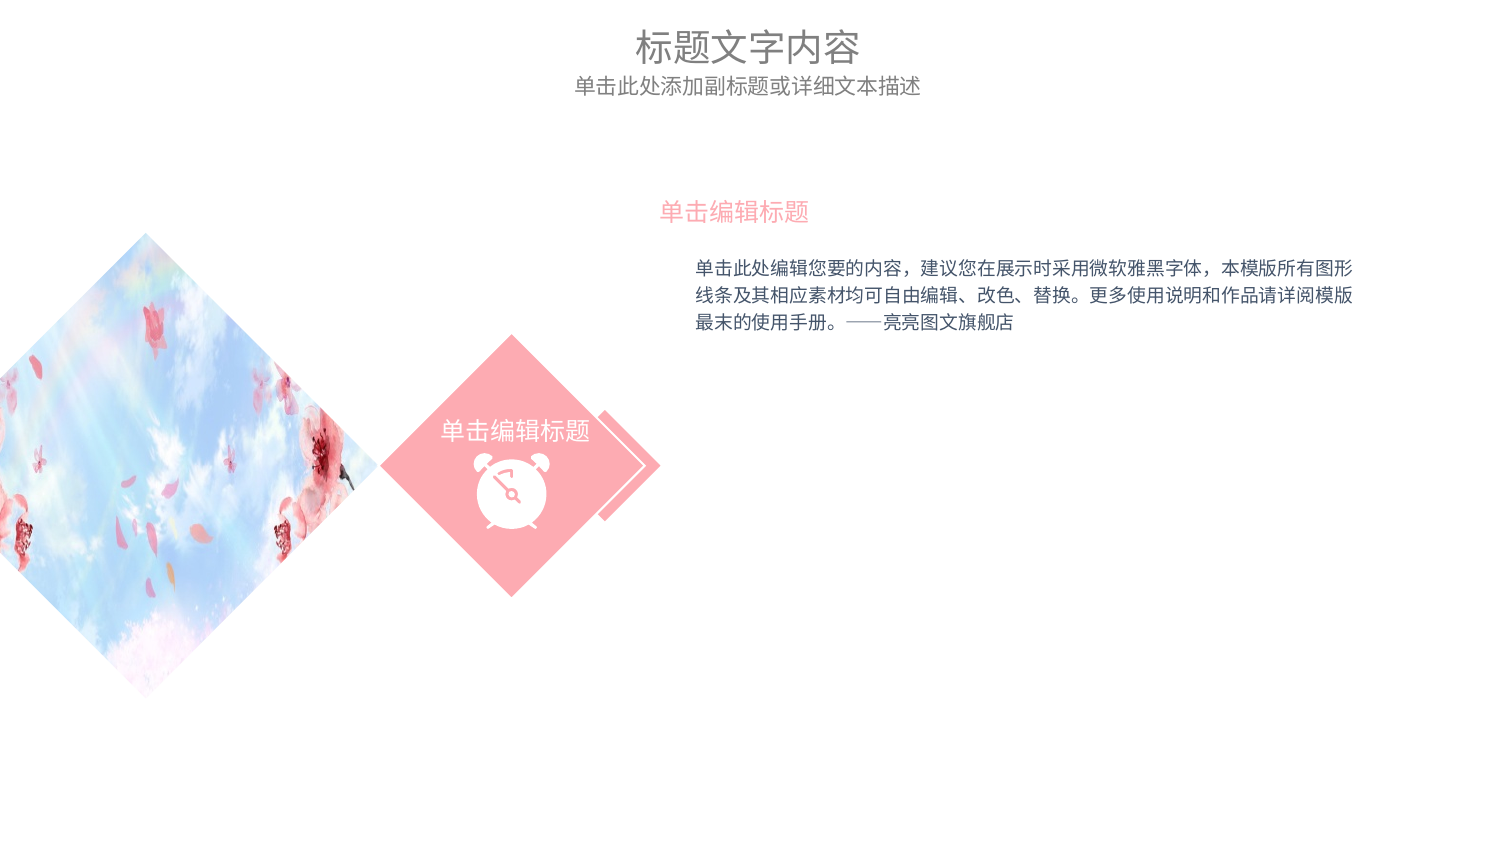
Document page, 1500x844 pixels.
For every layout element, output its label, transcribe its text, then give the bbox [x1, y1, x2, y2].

text_box 单击此处添加副标题或详细文本描述 [551, 65, 946, 107]
text_box 标题文字内容 [611, 16, 885, 65]
text_box 单击此处编辑您要的内容，建议您在展示时采用微软雅黑字体，本模版所有图形线条及其相应素材均可自由编辑、改色、替换。更多使用说明和作品请详阅模版最末的使用手册。——亮亮图文旗舰店 [680, 244, 1373, 341]
text_box [0, 231, 378, 700]
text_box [417, 371, 645, 560]
text_box 单击编辑标题 [645, 407, 653, 453]
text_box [472, 453, 551, 529]
text_box 单击编辑标题 [644, 189, 872, 235]
